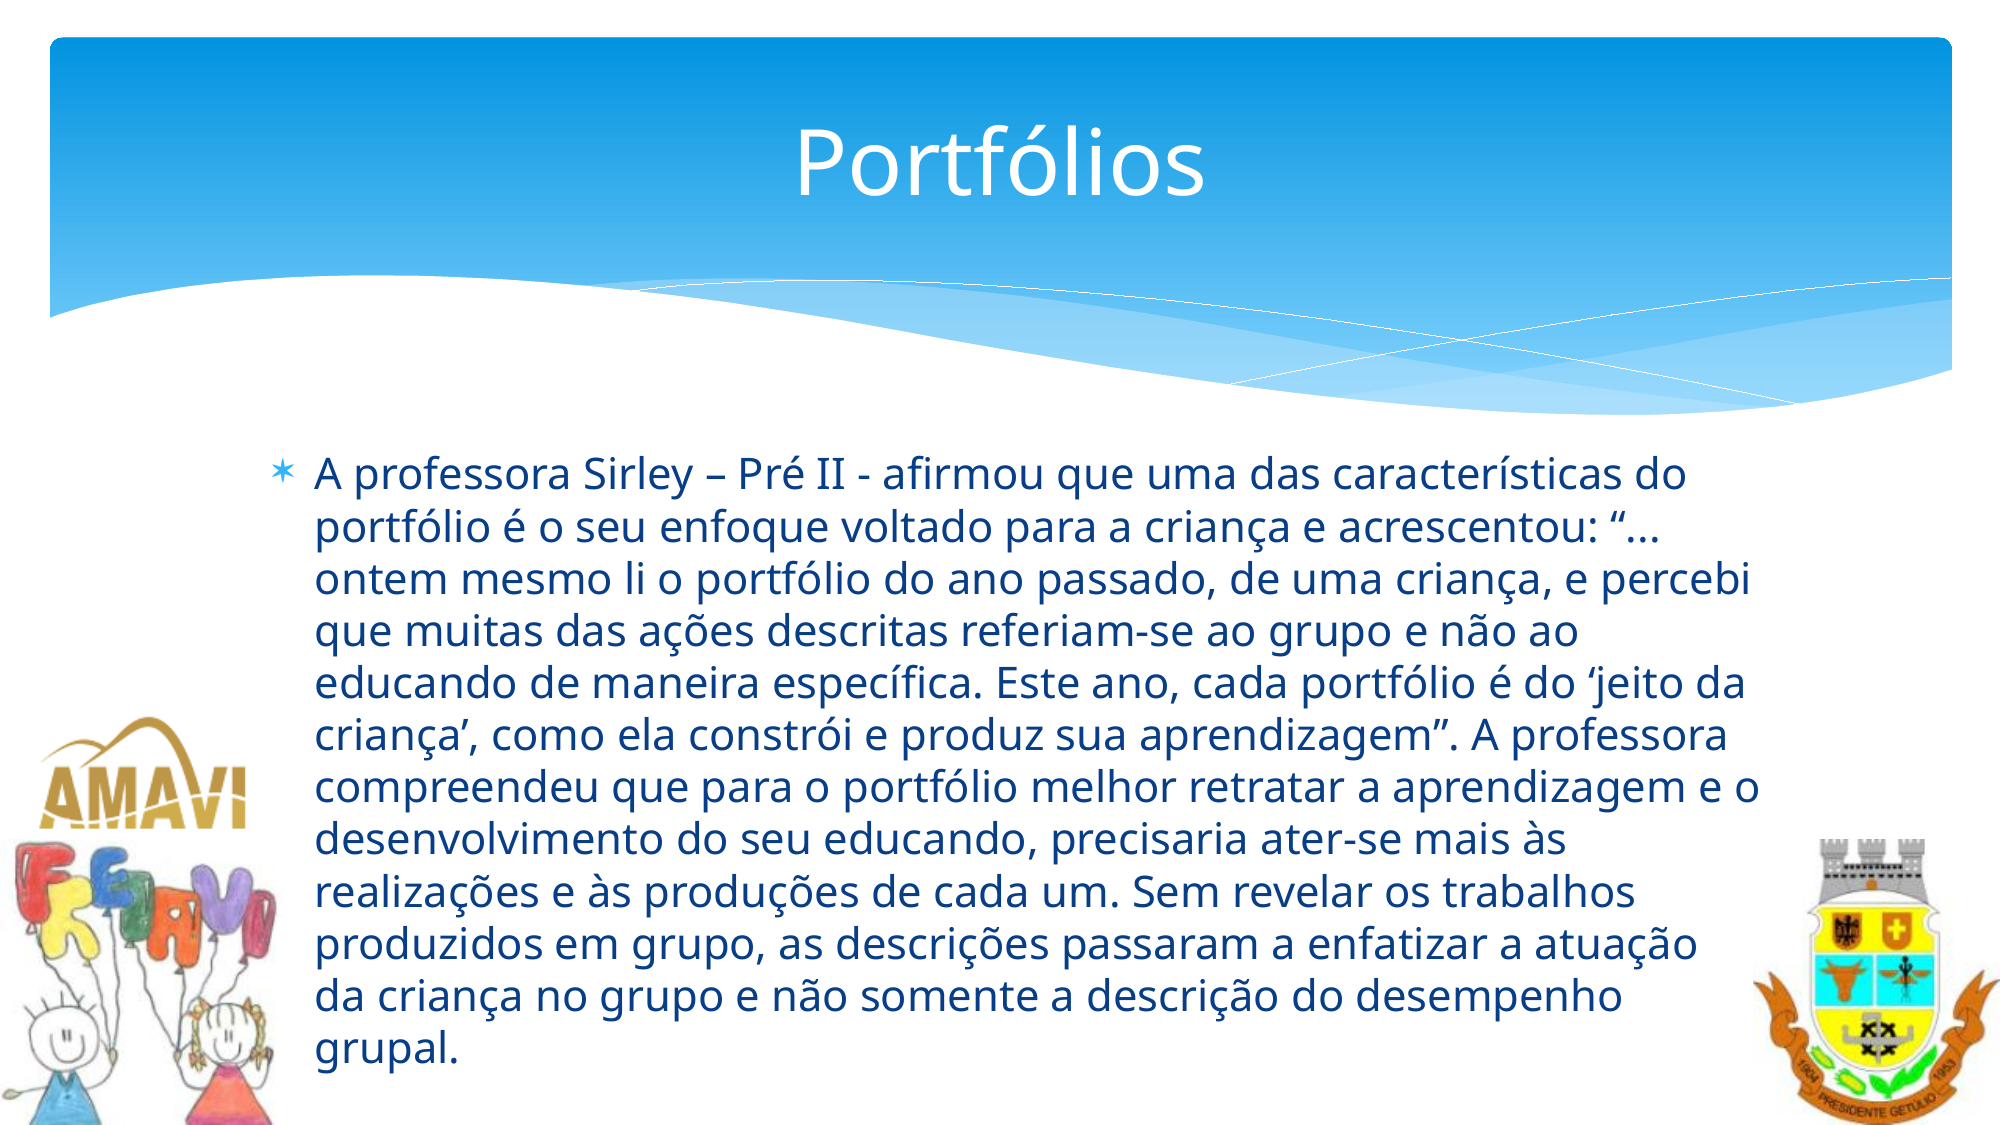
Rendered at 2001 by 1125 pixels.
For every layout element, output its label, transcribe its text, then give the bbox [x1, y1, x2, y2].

title Portfólios [99, 55, 1900, 261]
picture [1752, 839, 2000, 1125]
picture [0, 700, 286, 1125]
list A professora Sirley – Pré II - afirmou que uma das características do portfólio é o seu enfoque voltado para a criança e acrescentou: “... ontem mesmo li o portfólio do ano passado, de uma criança, e percebi que muitas das ações descritas referiam-se ao grupo e não ao educando de maneira específica. Este ano, cada portfólio é do ‘jeito da criança’, como ela constrói e produz sua aprendizagem”. A professora compreendeu que para o portfólio melhor retratar a aprendizagem e o desenvolvimento do seu educando, precisaria ater-se mais às realizações e às produções de cada um. Sem revelar os trabalhos produzidos em grupo, as descrições passaram a enfatizar a atuação da criança no grupo e não somente a descrição do desempenho grupal. [257, 438, 1778, 1092]
